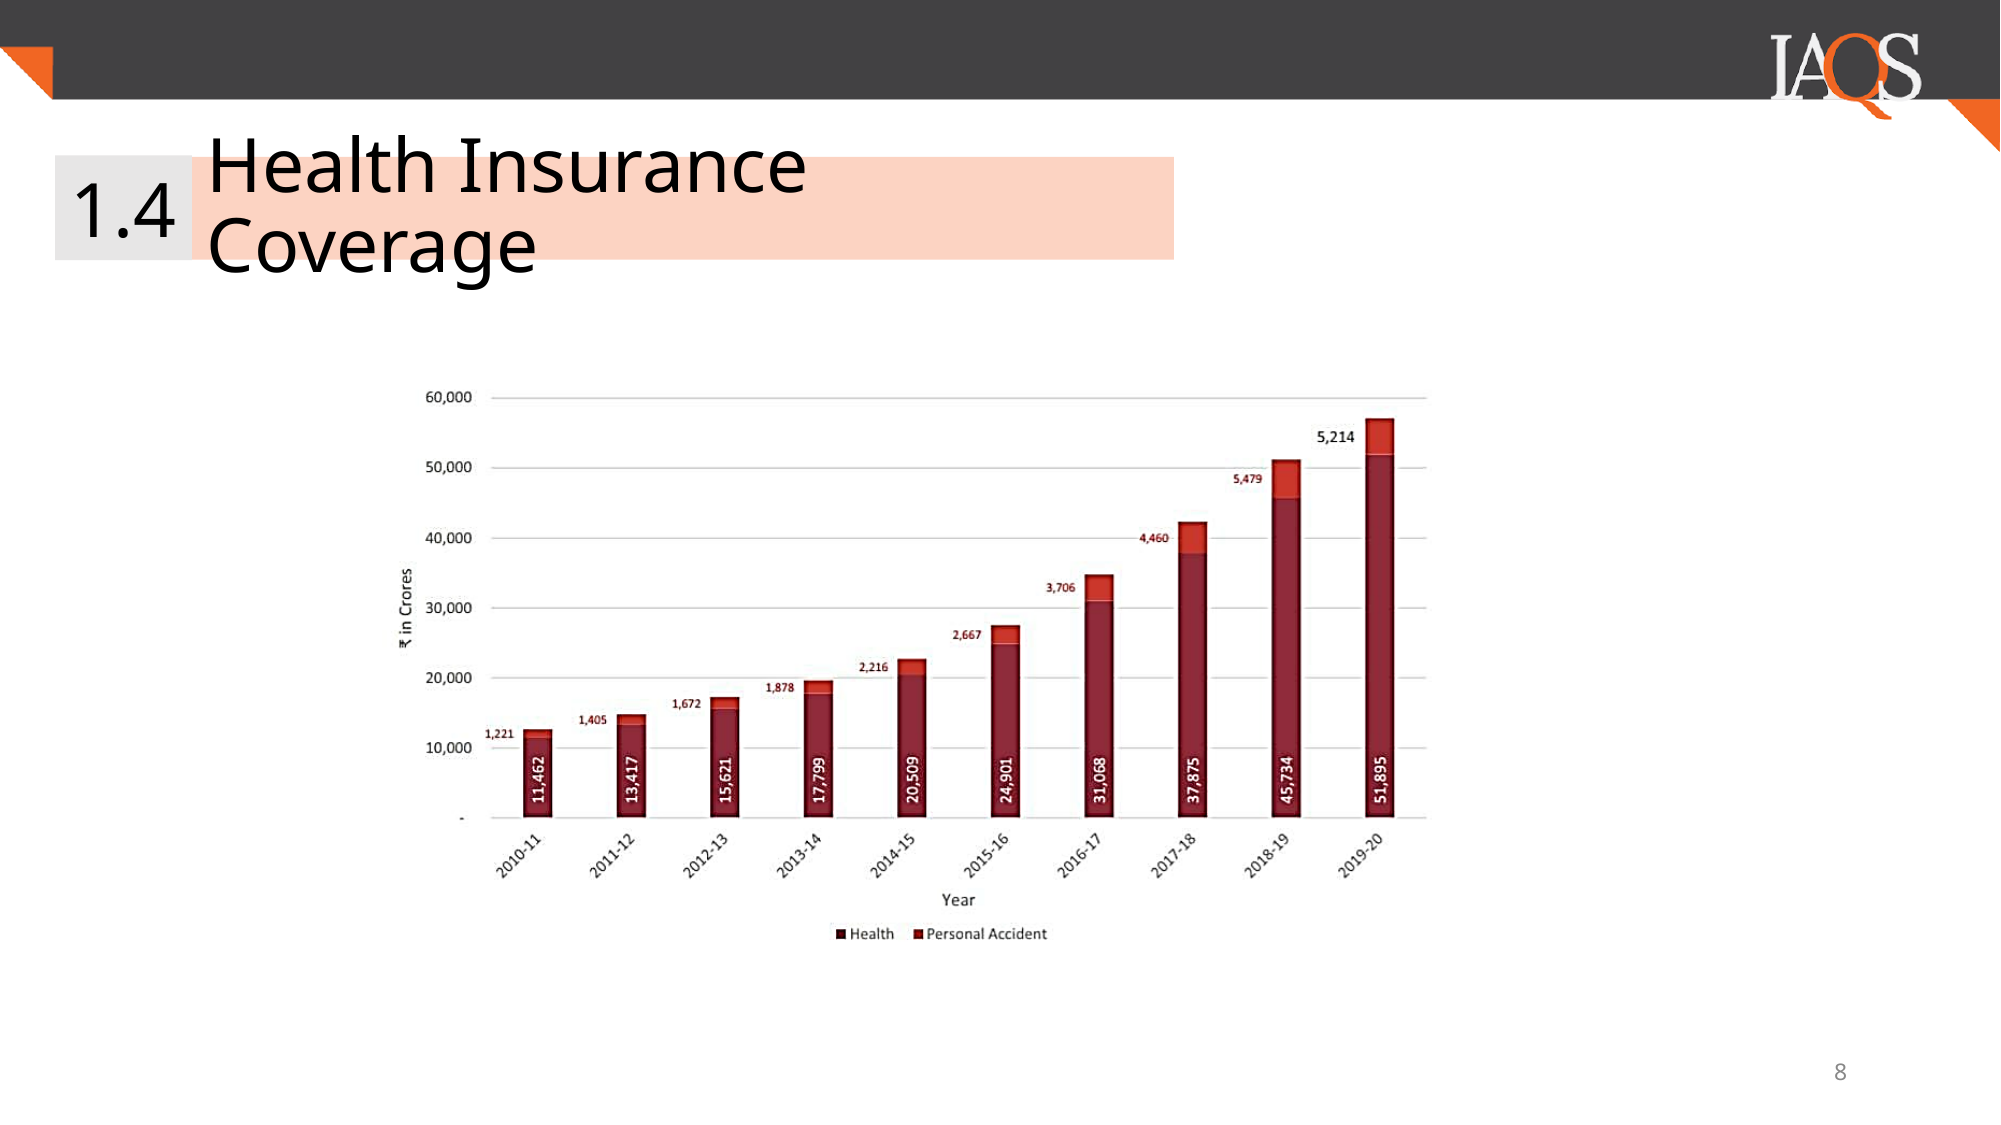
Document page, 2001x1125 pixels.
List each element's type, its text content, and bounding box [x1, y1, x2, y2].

text_box 1.4 [55, 155, 192, 261]
title Health Insurance Coverage [192, 156, 1174, 260]
picture [0, 0, 2000, 152]
picture [348, 355, 1480, 998]
slide_number ‹#› [1412, 1042, 1863, 1103]
